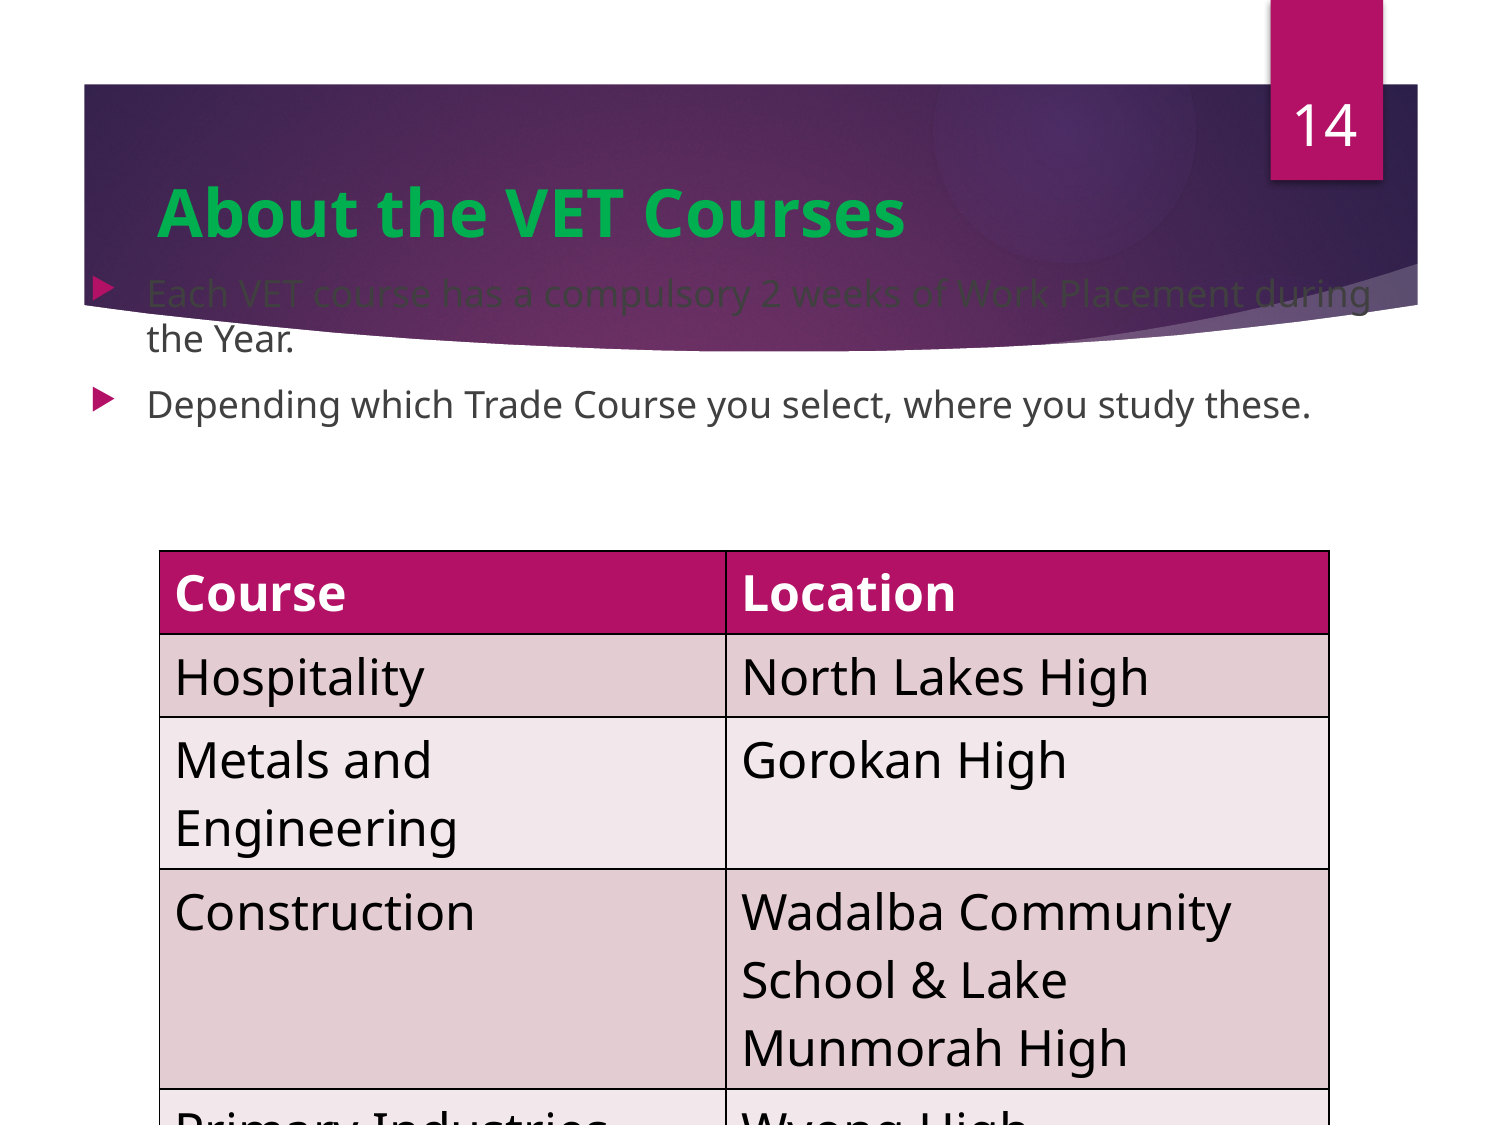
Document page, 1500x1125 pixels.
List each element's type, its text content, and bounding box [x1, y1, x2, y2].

title About the VET Courses [142, 152, 1183, 262]
table_cell Wyong High [727, 1090, 1328, 1125]
table_cell Construction [160, 870, 725, 1088]
table_cell Primary Industries [160, 1090, 725, 1125]
slide_number 14 [1259, 48, 1390, 175]
list Each VET course has a compulsory 2 weeks of Work Placement during the Year. Depending which Trade Course you select, where you study these. [75, 262, 1425, 480]
table_cell Metals and Engineering [160, 718, 725, 868]
table_header Course [160, 552, 725, 633]
table_cell North Lakes High [727, 635, 1328, 716]
table_cell Wadalba Community School & Lake Munmorah High [727, 870, 1328, 1088]
table_cell Hospitality [160, 635, 725, 716]
table_cell Gorokan High [727, 718, 1328, 868]
table_header Location [727, 552, 1328, 633]
